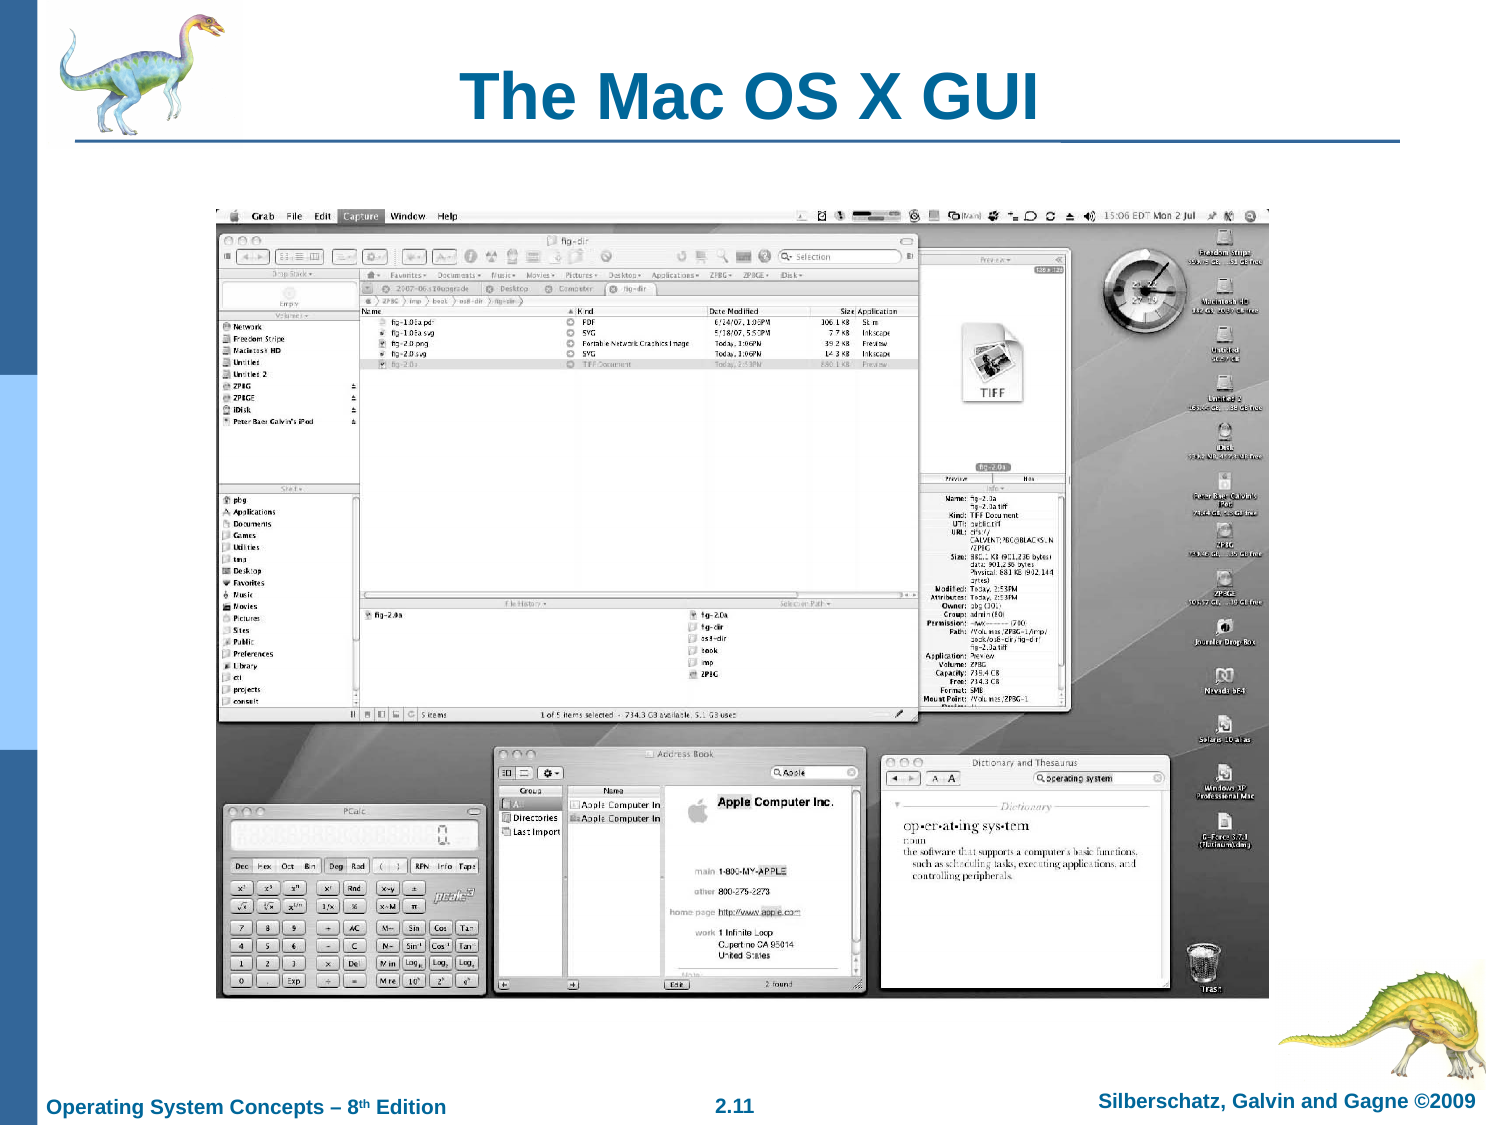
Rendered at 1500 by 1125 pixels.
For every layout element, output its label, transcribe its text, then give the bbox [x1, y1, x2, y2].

picture [1275, 959, 1486, 1090]
picture [216, 208, 1269, 1022]
title The Mac OS X GUI [74, 45, 1426, 141]
picture [46, 0, 243, 149]
